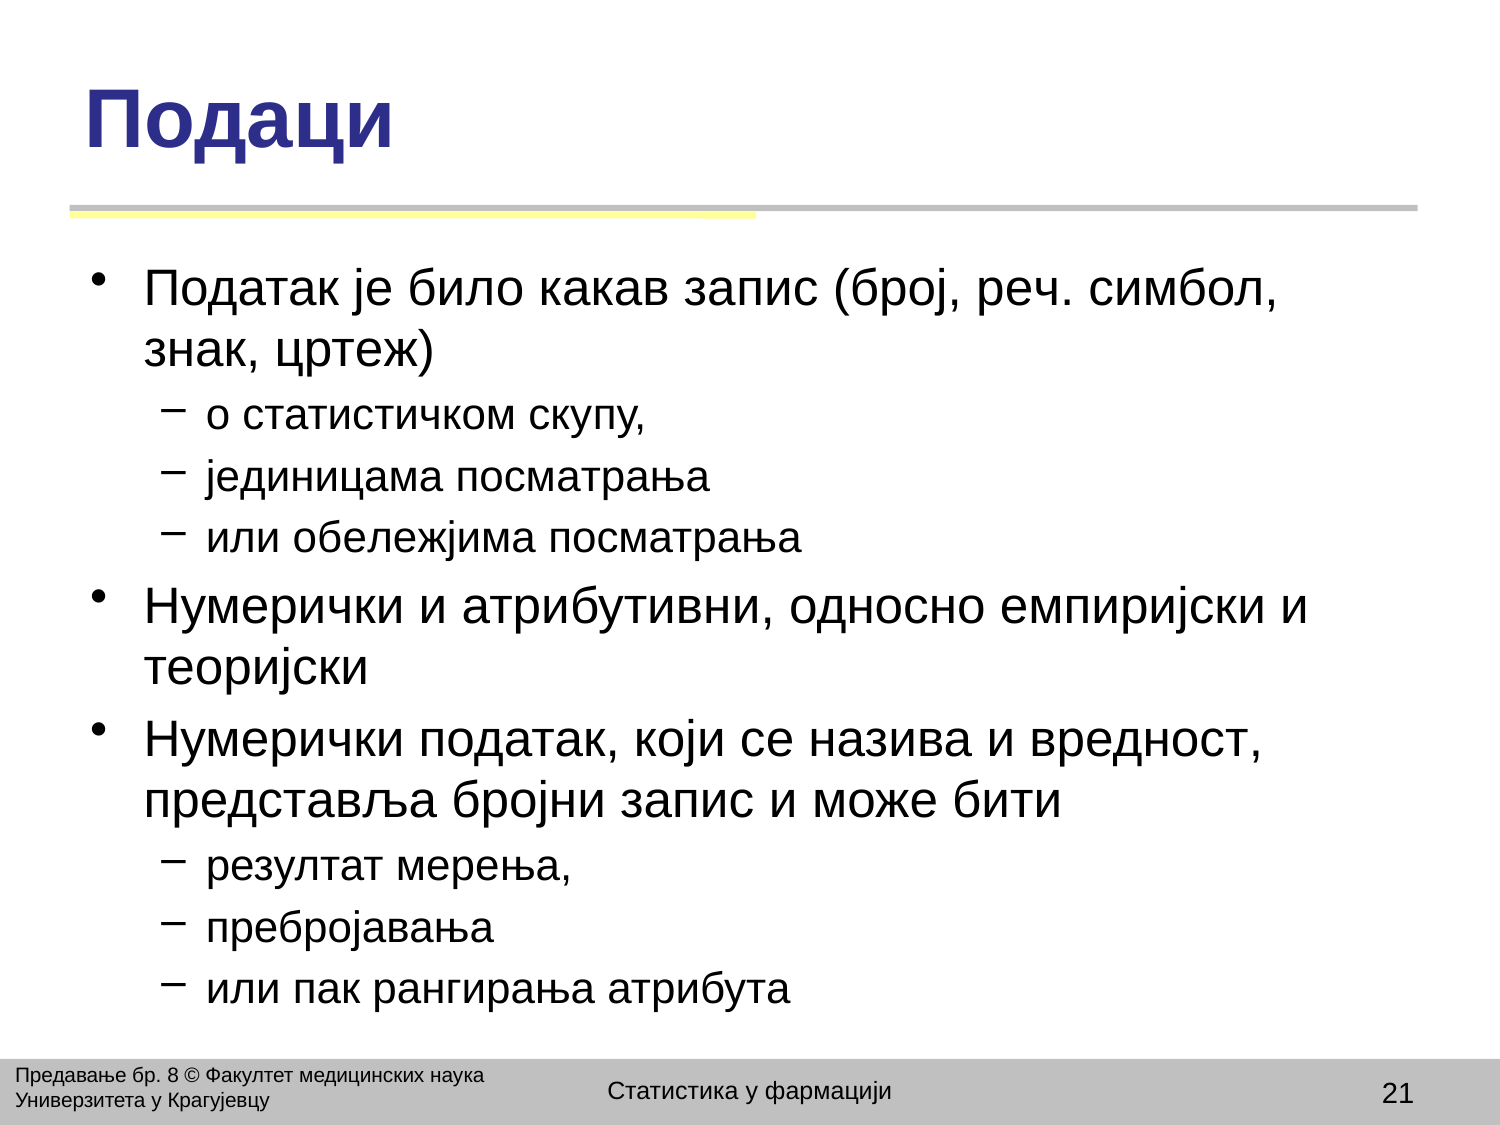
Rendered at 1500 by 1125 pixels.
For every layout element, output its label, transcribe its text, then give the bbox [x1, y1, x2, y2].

title Подаци [69, 19, 1426, 208]
footer Статистика у фармацији [512, 1066, 988, 1125]
list Податак је било какав запис (број, реч. симбол, знак, цртеж) о статистичком скупу, јединицама посматрања или обележјима посматрања Нумерички и атрибутивни, односно емпиријски и теоријски Нумерички податак, који се назива и вредност, представља бројни запис и може бити резултат мерења, пребројавања или пак рангирања атрибута [74, 246, 1426, 1023]
slide_number Предавање бр. 8 © Факултет медицинских наука Универзитета у Крагујевцу [0, 1053, 631, 1108]
slide_number 21 [1079, 1066, 1430, 1125]
